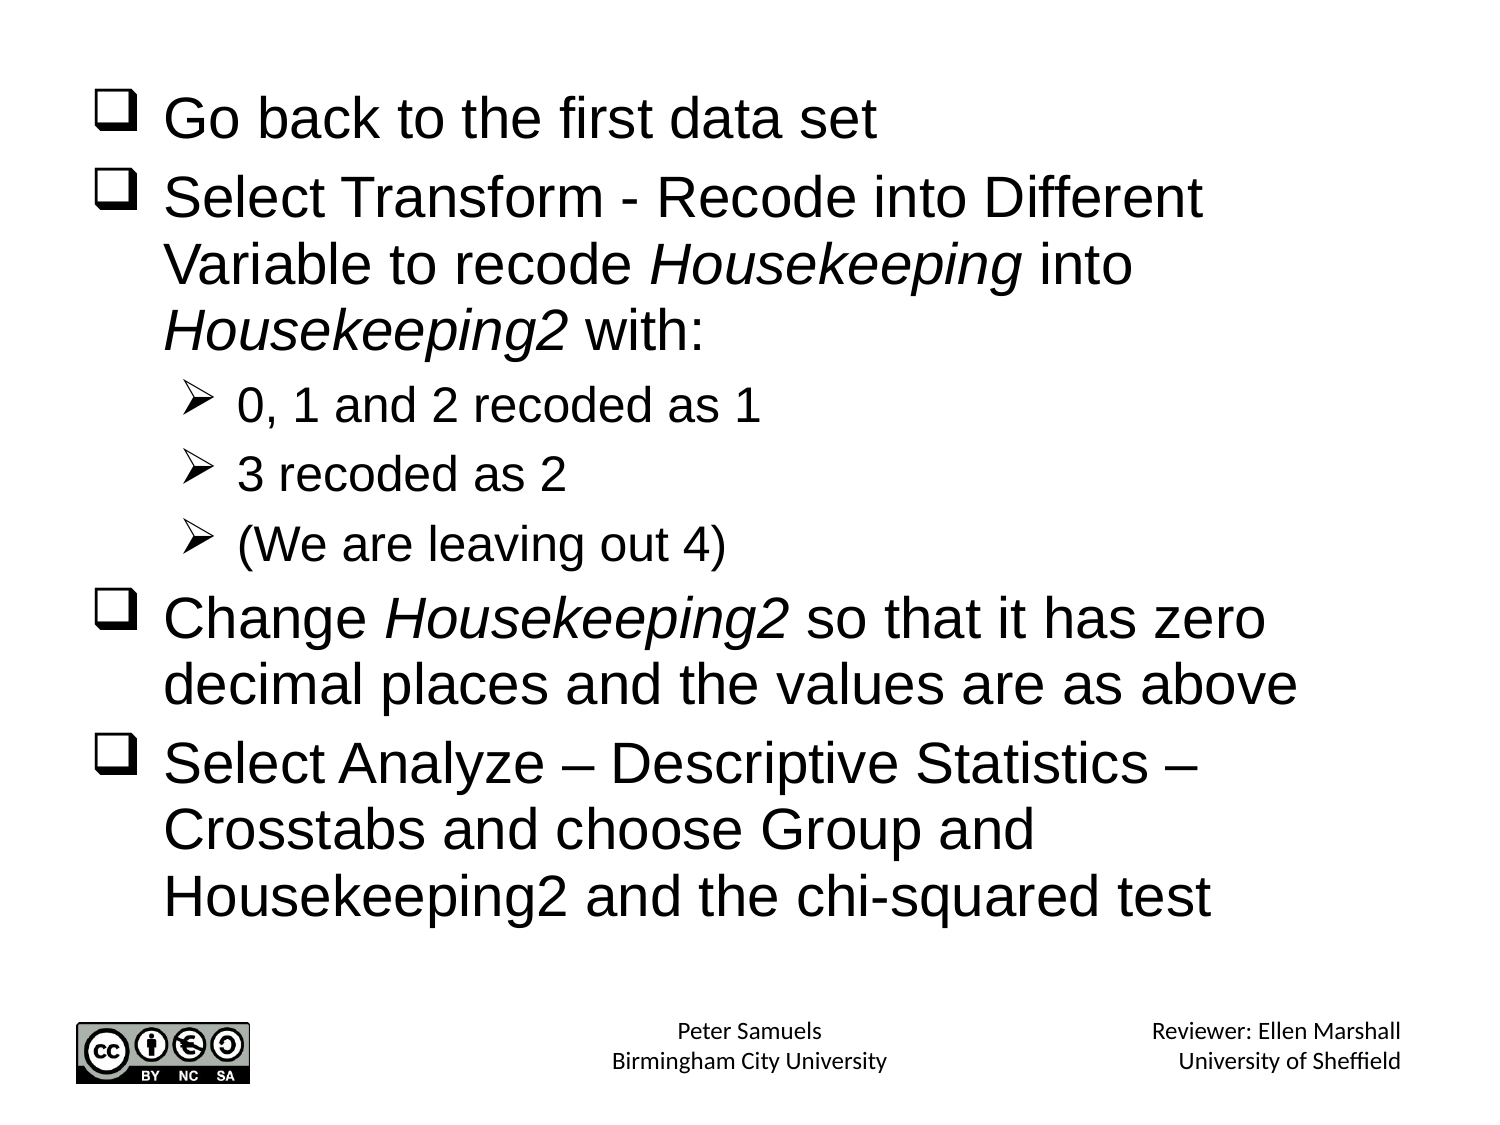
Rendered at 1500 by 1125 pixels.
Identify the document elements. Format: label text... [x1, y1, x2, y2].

list Go back to the first data set Select Transform - Recode into Different Variable to recode Housekeeping into Housekeeping2 with: 0, 1 and 2 recoded as 1 3 recoded as 2 (We are leaving out 4) Change Housekeeping2 so that it has zero decimal places and the values are as above Select Analyze – Descriptive Statistics – Crosstabs and choose Group and Housekeeping2 and the chi-squared test [75, 78, 1425, 941]
picture [76, 1022, 251, 1084]
text_box Reviewer: Ellen Marshall University of Sheffield [1038, 1007, 1417, 1083]
text_box Peter Samuels Birmingham City University [549, 1007, 951, 1083]
